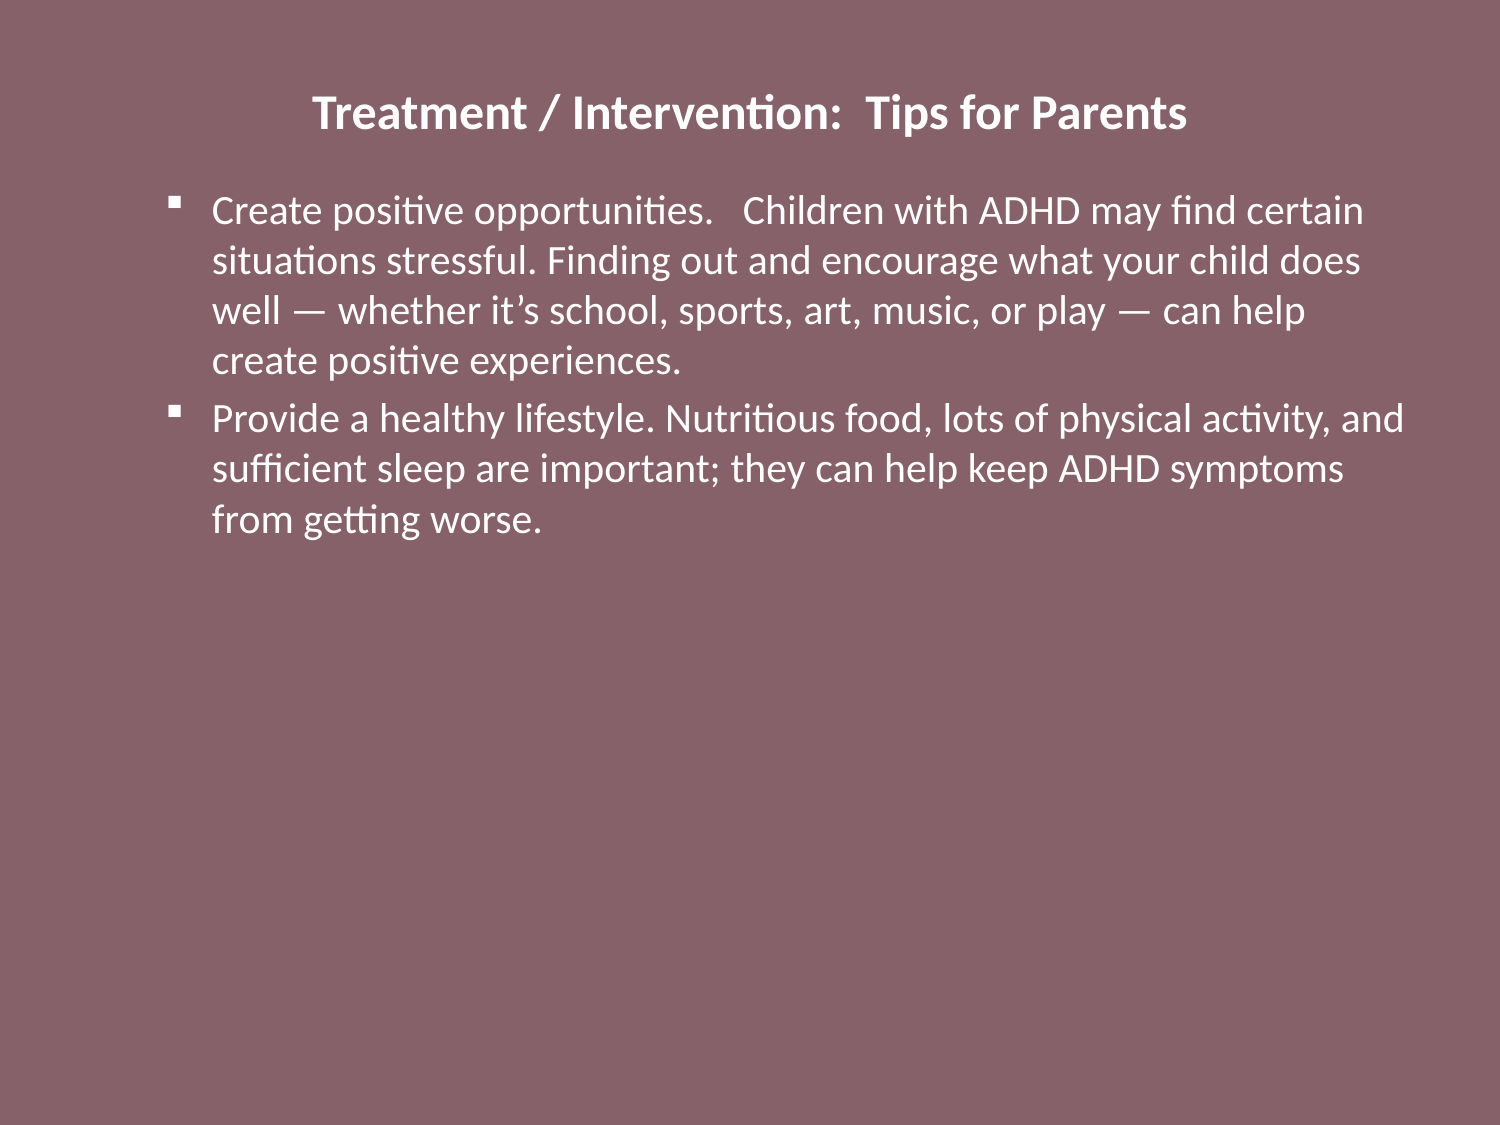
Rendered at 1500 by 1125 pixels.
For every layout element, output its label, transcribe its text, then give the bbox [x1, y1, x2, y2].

list Create positive opportunities. Children with ADHD may find certain situations stressful. Finding out and encourage what your child does well — whether it’s school, sports, art, music, or play — can help create positive experiences. Provide a healthy lifestyle. Nutritious food, lots of physical activity, and sufficient sleep are important; they can help keep ADHD symptoms from getting worse. [75, 174, 1425, 1050]
title Treatment / Intervention: Tips for Parents [75, 45, 1425, 174]
